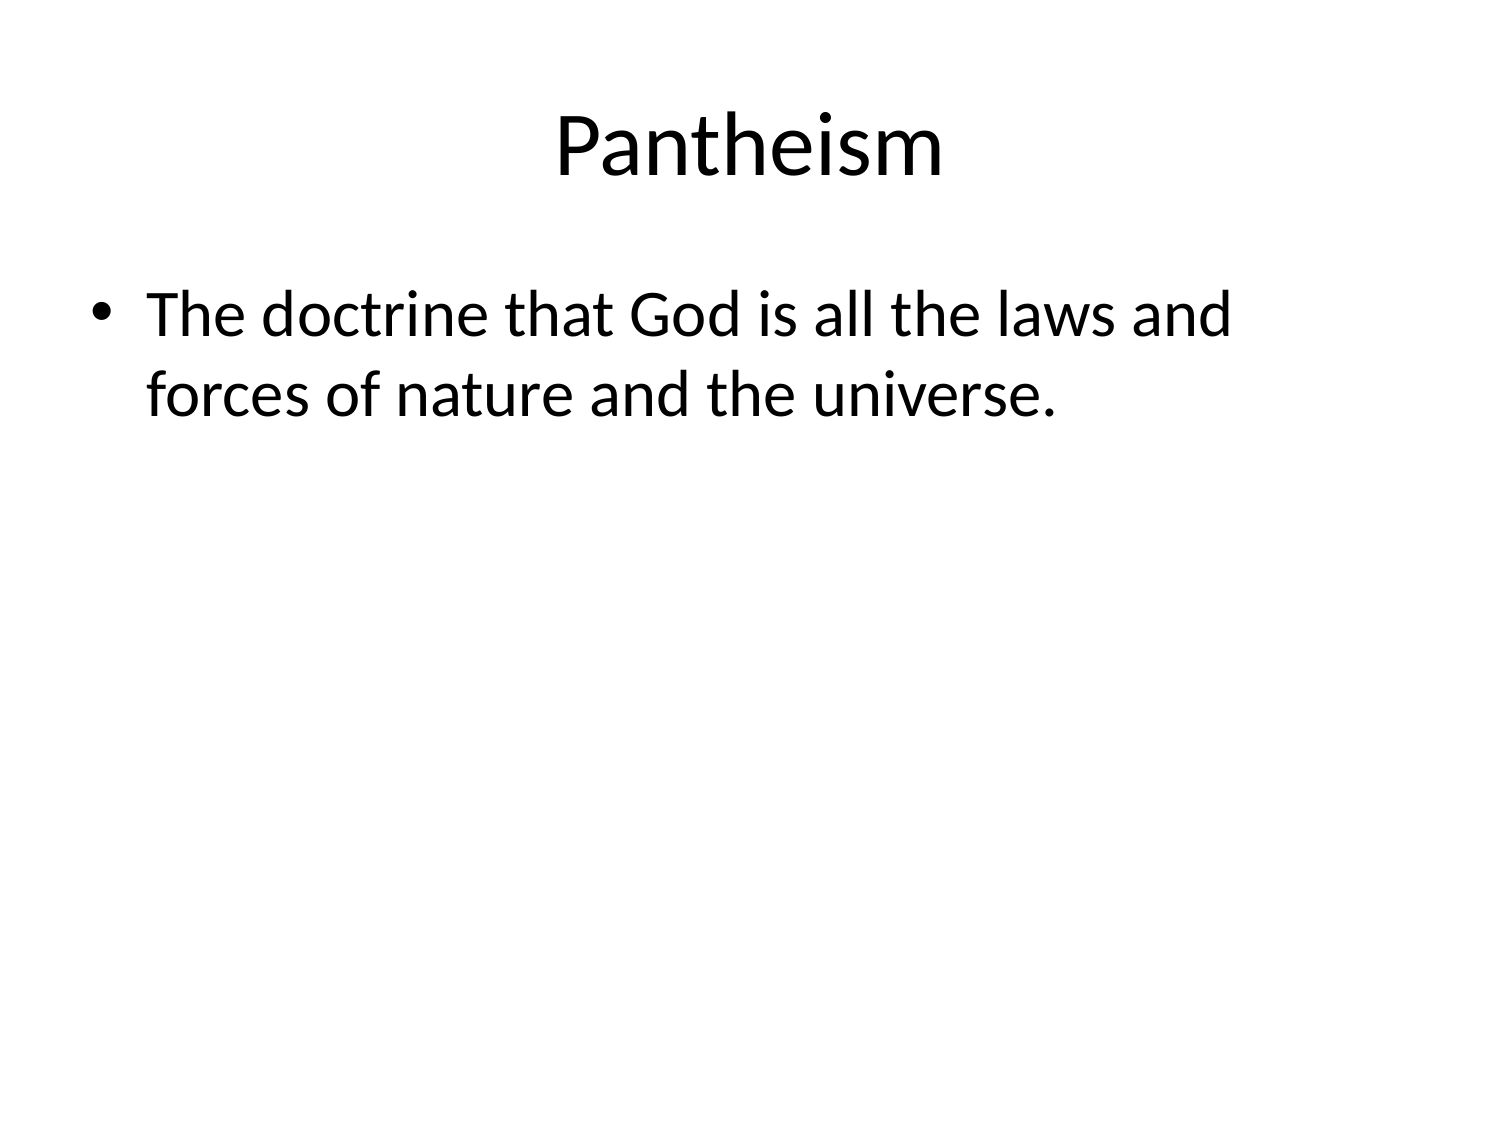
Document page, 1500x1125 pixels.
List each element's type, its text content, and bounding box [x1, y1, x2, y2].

list The doctrine that God is all the laws and forces of nature and the universe. [75, 262, 1425, 1005]
title Pantheism [75, 45, 1425, 233]
